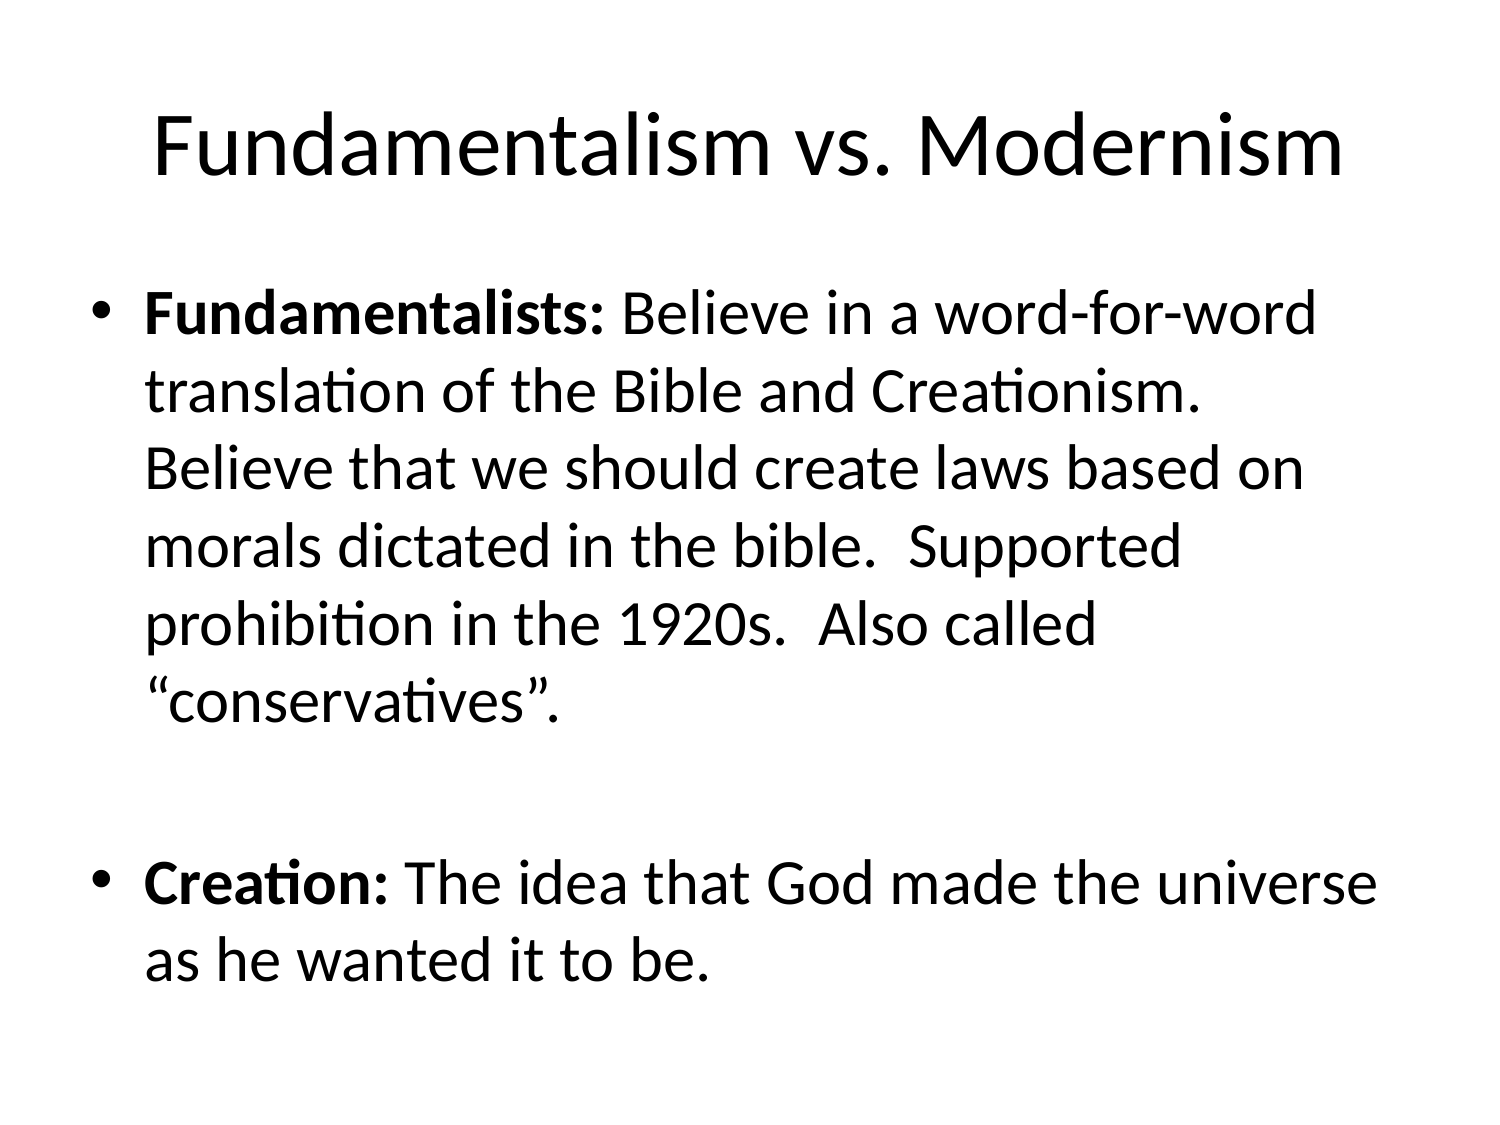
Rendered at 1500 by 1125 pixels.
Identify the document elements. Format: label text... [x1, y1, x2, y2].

title Fundamentalism vs. Modernism [75, 45, 1425, 233]
list Fundamentalists: Believe in a word-for-word translation of the Bible and Creationism. Believe that we should create laws based on morals dictated in the bible. Supported prohibition in the 1920s. Also called “conservatives”. Creation: The idea that God made the universe as he wanted it to be. [75, 262, 1425, 1005]
